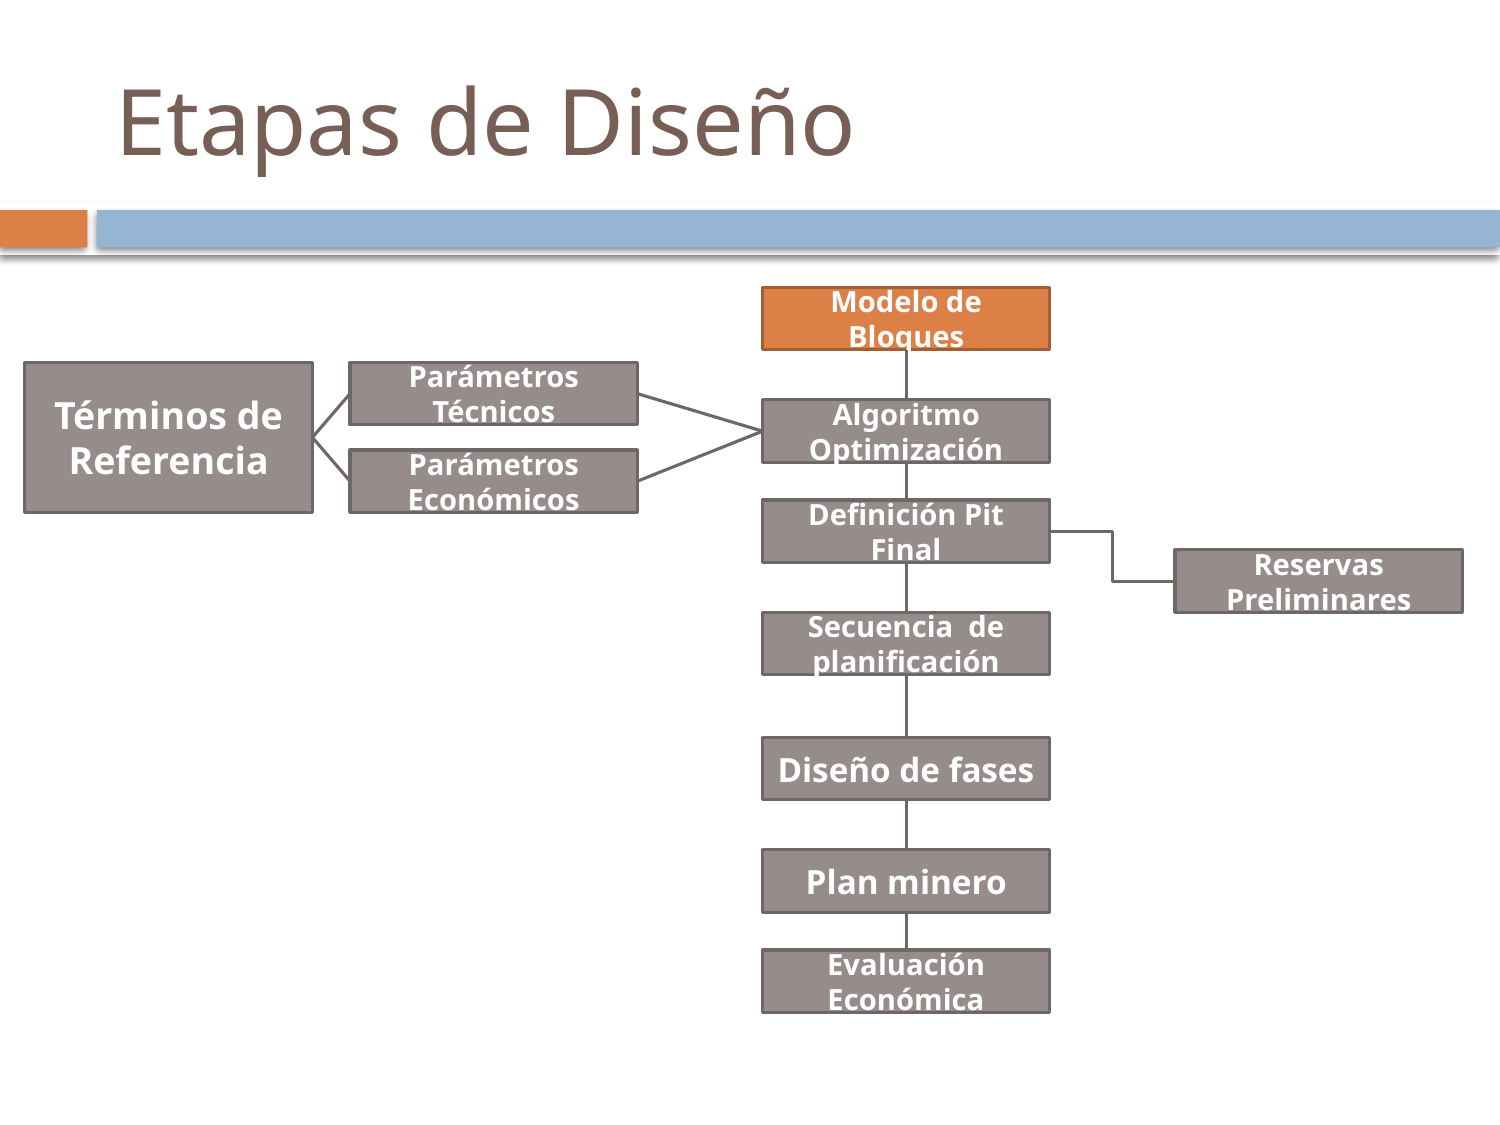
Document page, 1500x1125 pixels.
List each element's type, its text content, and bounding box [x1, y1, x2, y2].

text_box Parámetros Económicos [348, 448, 639, 514]
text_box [637, 393, 763, 430]
text_box Modelo de Bloques [761, 286, 1051, 351]
text_box Definición Pit Final [761, 498, 1051, 564]
text_box Plan minero [761, 848, 1051, 914]
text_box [1049, 530, 1176, 582]
text_box Evaluación Económica [761, 948, 1051, 1014]
text_box Términos de Referencia [23, 361, 314, 514]
text_box Parámetros Técnicos [348, 361, 639, 426]
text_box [637, 430, 763, 482]
text_box Algoritmo Optimización [765, 398, 1051, 464]
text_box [312, 437, 351, 482]
title Etapas de Diseño [100, 37, 1438, 200]
text_box Reservas Preliminares [1173, 548, 1464, 614]
text_box Secuencia de planificación [761, 611, 1051, 676]
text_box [312, 393, 351, 437]
text_box Diseño de fases [761, 736, 1051, 801]
